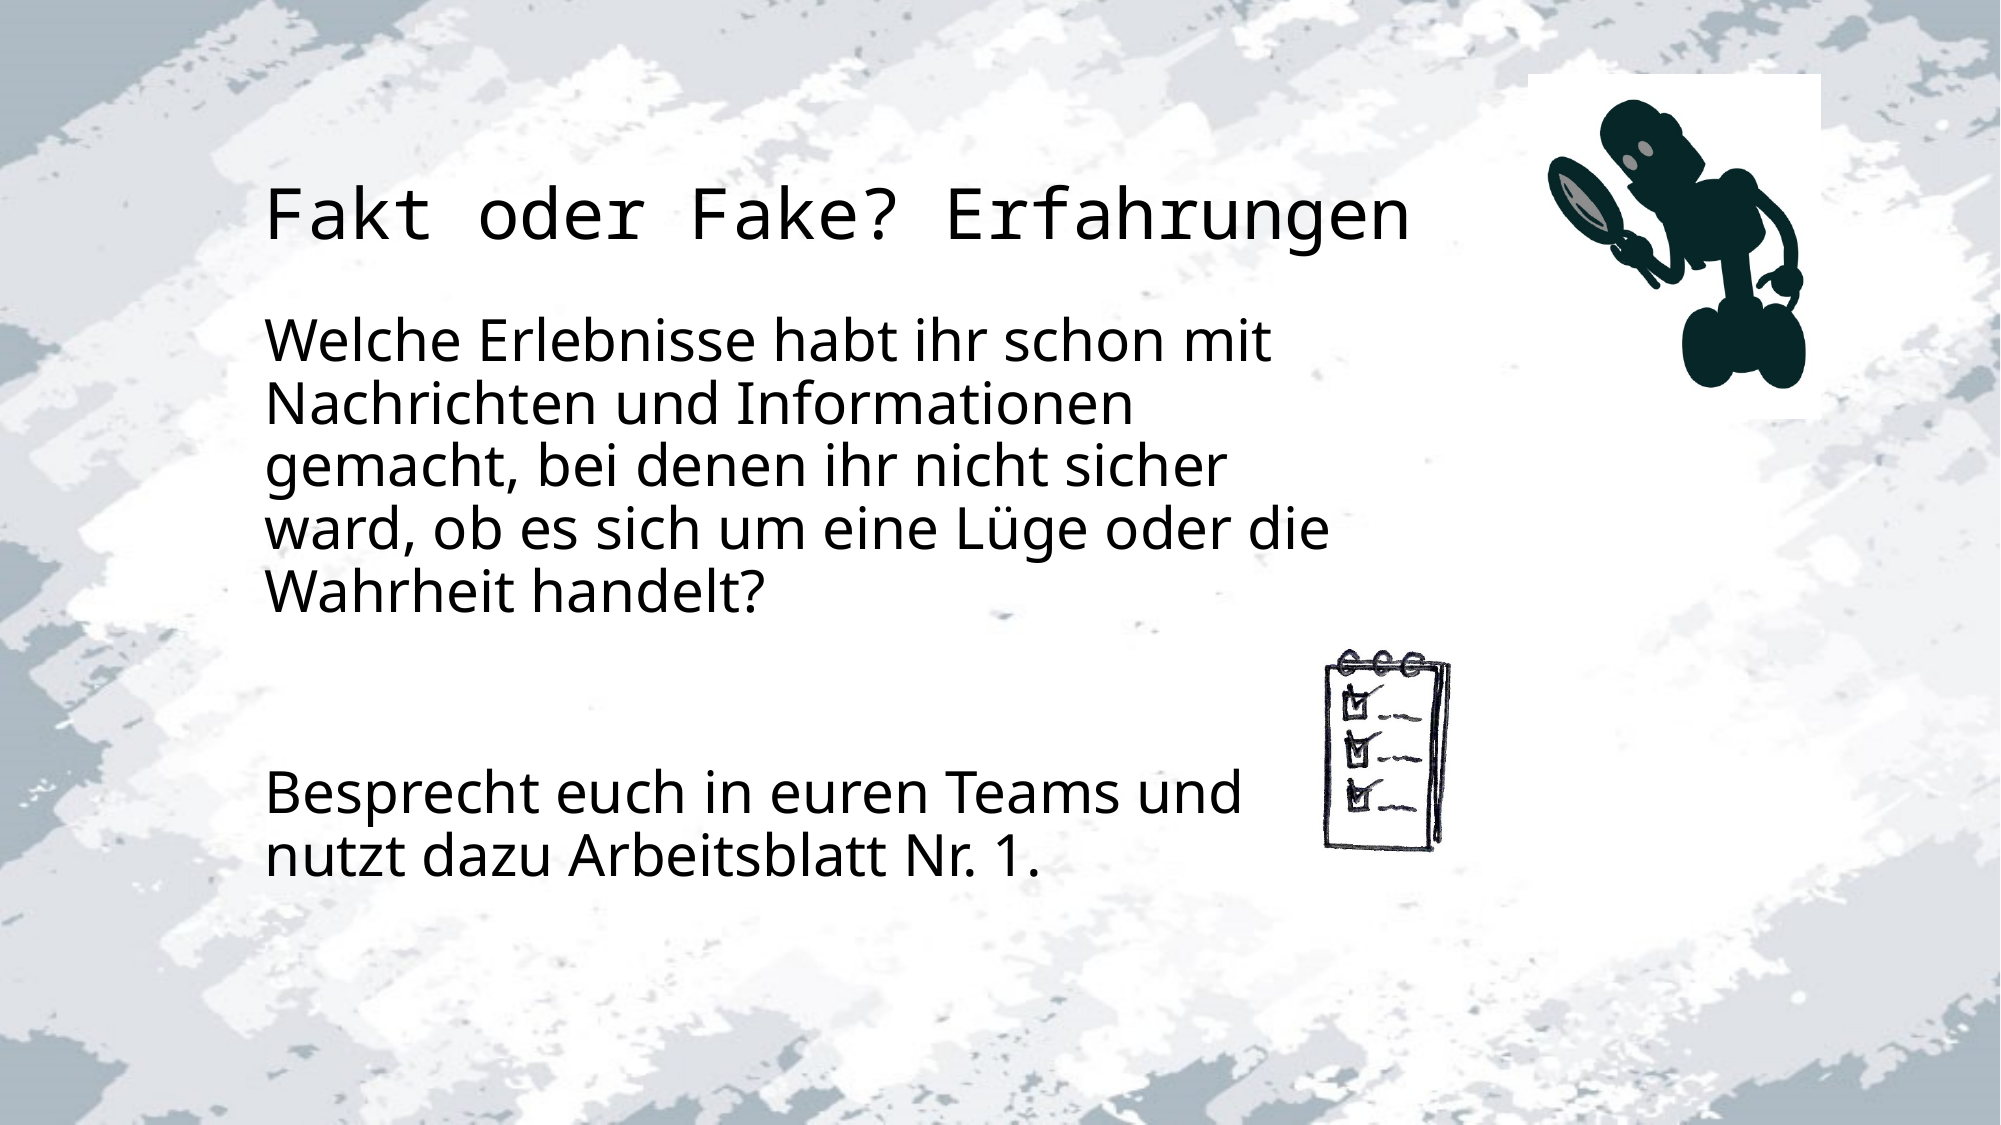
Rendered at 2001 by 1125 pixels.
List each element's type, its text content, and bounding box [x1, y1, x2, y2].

picture [0, 0, 2001, 1125]
title Fakt oder Fake? Erfahrungen [249, 75, 1528, 263]
list Welche Erlebnisse habt ihr schon mit Nachrichten und Informationen gemacht, bei denen ihr nicht sicher ward, ob es sich um eine Lüge oder die Wahrheit handelt? Besprecht euch in euren Teams und nutzt dazu Arbeitsblatt Nr. 1. [249, 303, 1386, 1004]
